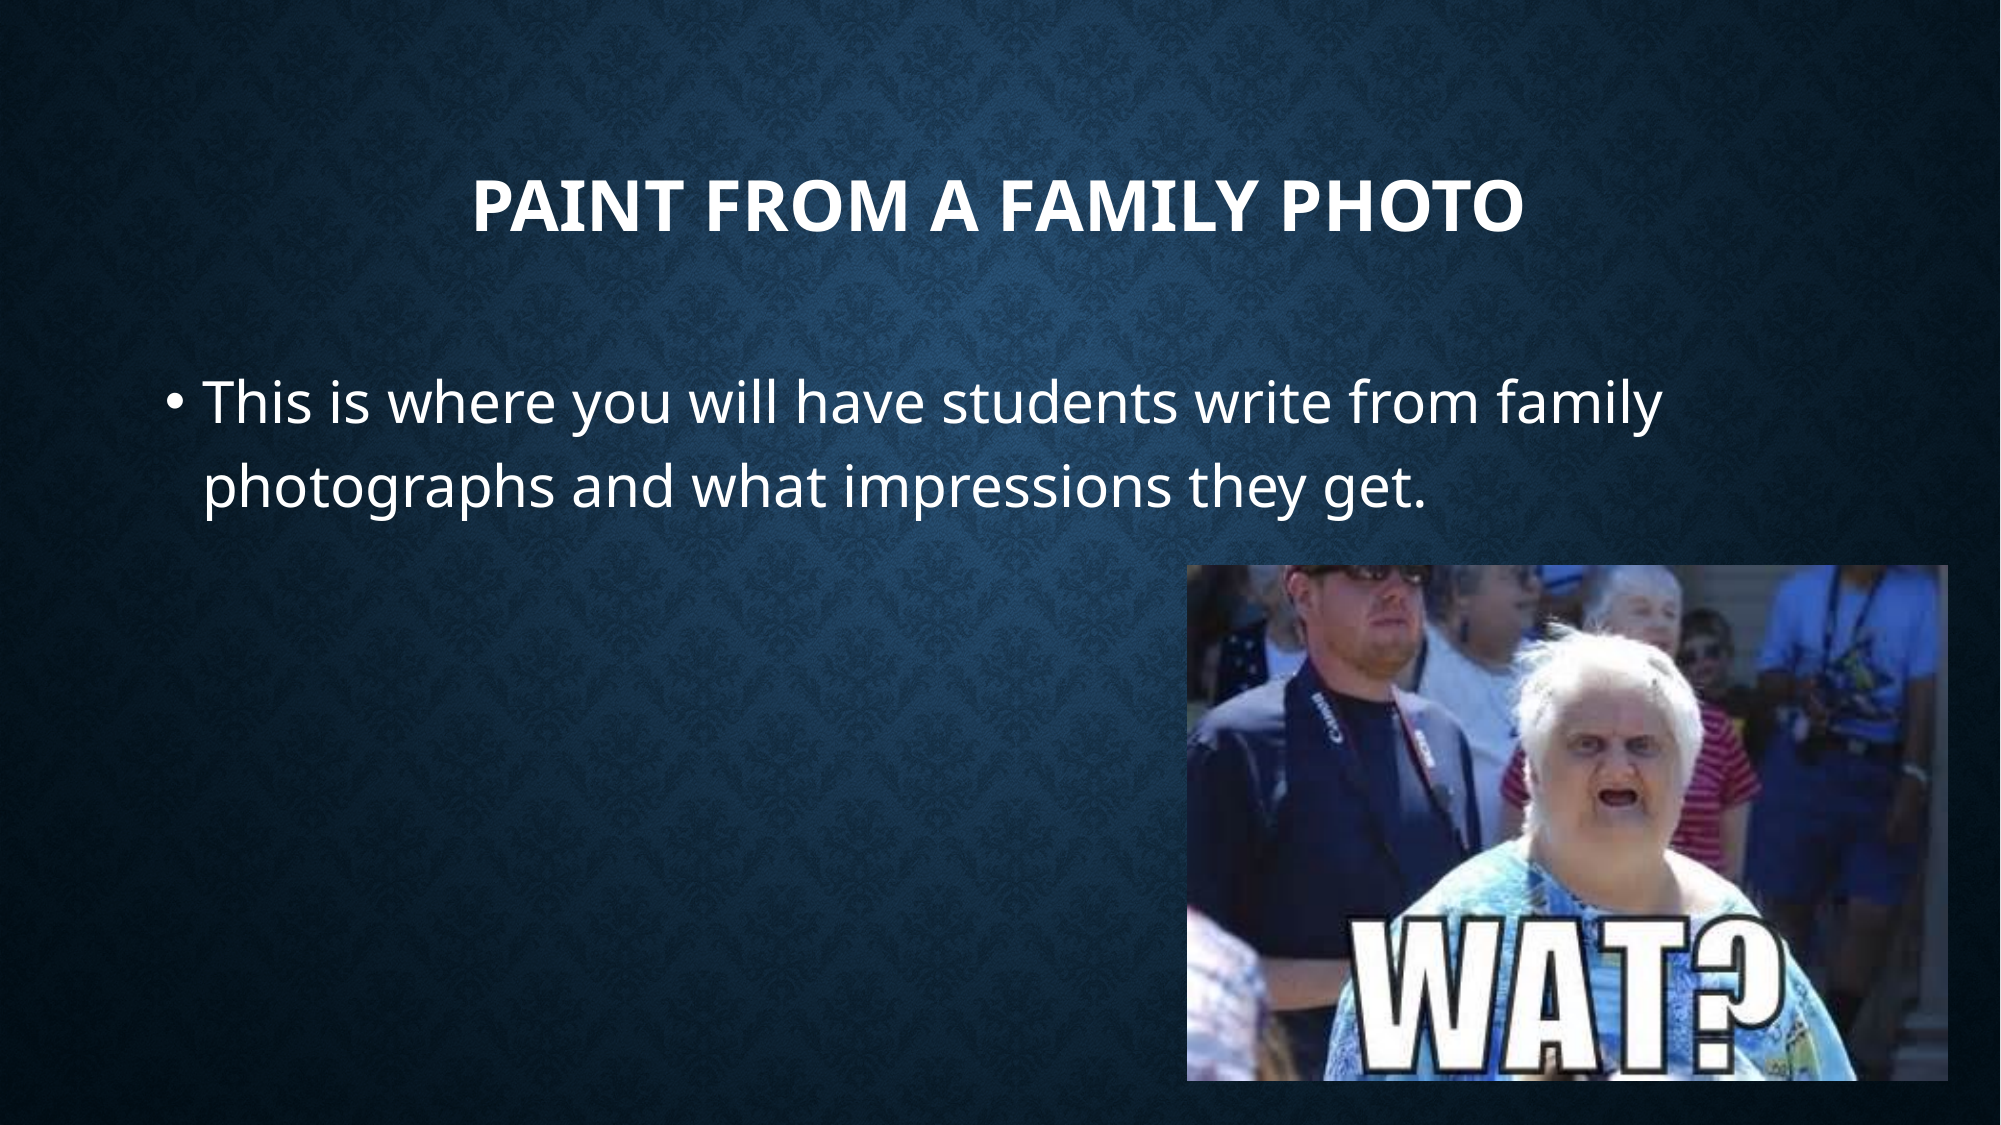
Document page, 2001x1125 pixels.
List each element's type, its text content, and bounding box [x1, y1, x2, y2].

title Paint from a family photo [149, 99, 1849, 318]
picture [1186, 565, 1949, 1082]
list This is where you will have students write from family photographs and what impressions they get. [149, 343, 1849, 950]
